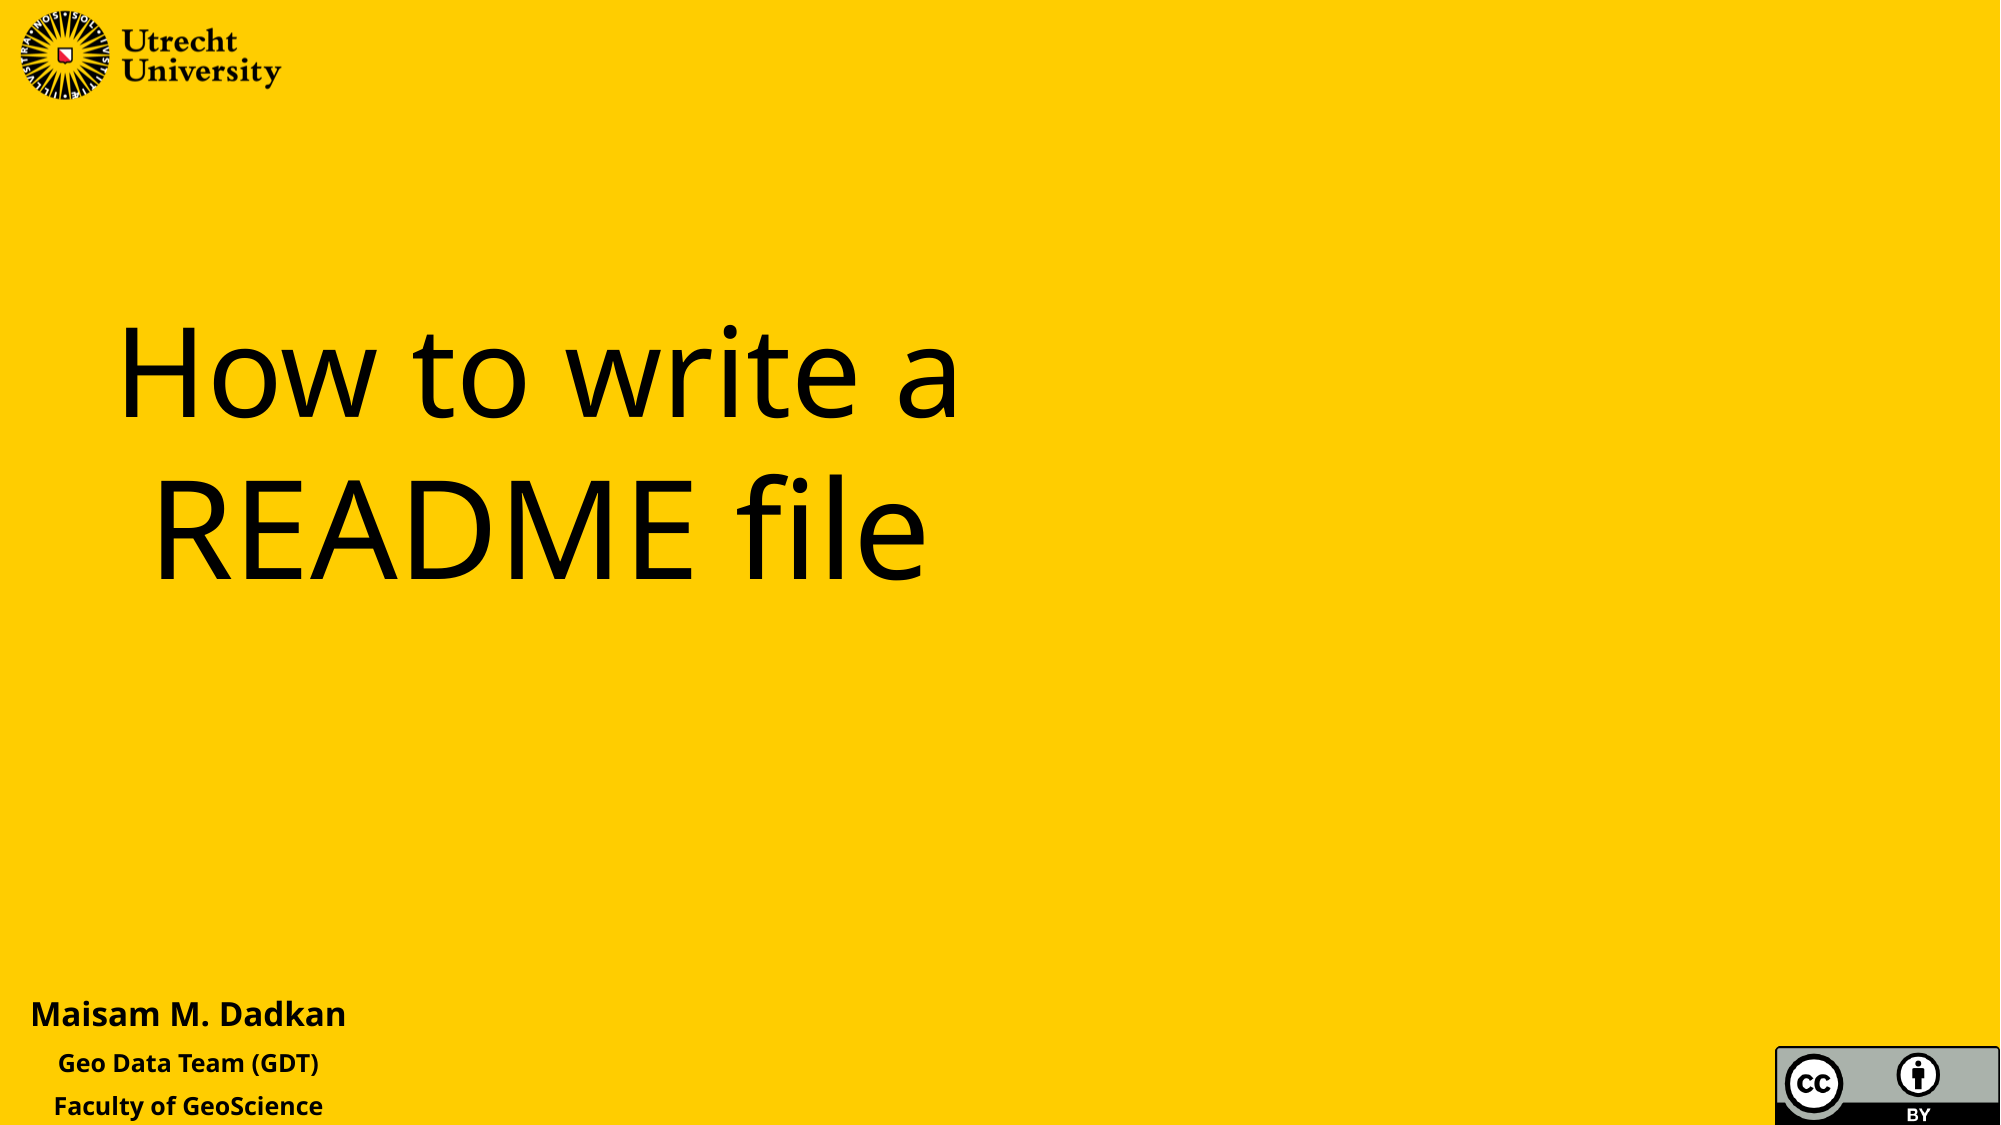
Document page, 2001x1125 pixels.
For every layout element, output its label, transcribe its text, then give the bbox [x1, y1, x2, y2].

list Geo Data Team (GDT) Faculty of GeoScience [14, 1040, 363, 1125]
list Maisam M. Dadkan [14, 990, 363, 1040]
title How to write a README file [13, 196, 1067, 703]
picture [1775, 1046, 2000, 1125]
picture [1, 0, 312, 122]
